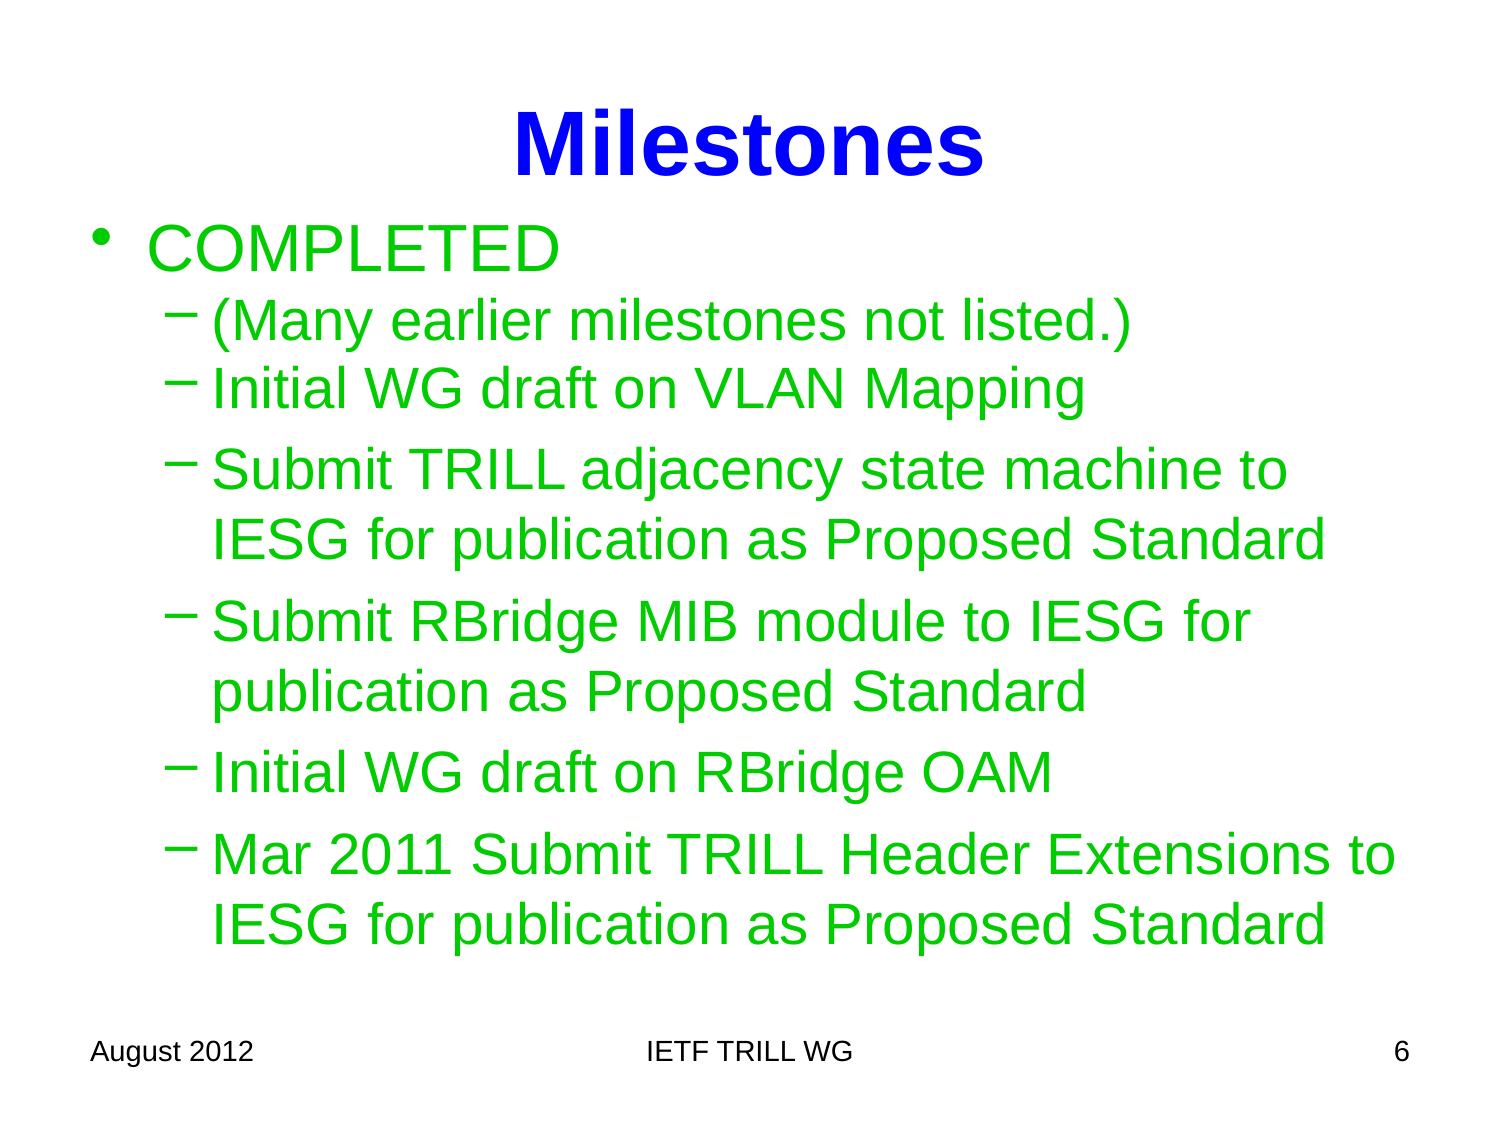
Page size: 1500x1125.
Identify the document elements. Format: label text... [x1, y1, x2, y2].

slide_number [74, 1024, 426, 1103]
footer IETF TRILL WG [512, 1024, 988, 1103]
list COMPLETED (Many earlier milestones not listed.) Initial WG draft on VLAN Mapping Submit TRILL adjacency state machine to IESG for publication as Proposed Standard Submit RBridge MIB module to IESG for publication as Proposed Standard Initial WG draft on RBridge OAM Mar 2011 Submit TRILL Header Extensions to IESG for publication as Proposed Standard [75, 212, 1425, 1005]
title Milestones [75, 45, 1425, 212]
slide_number 6 [1074, 1024, 1426, 1103]
